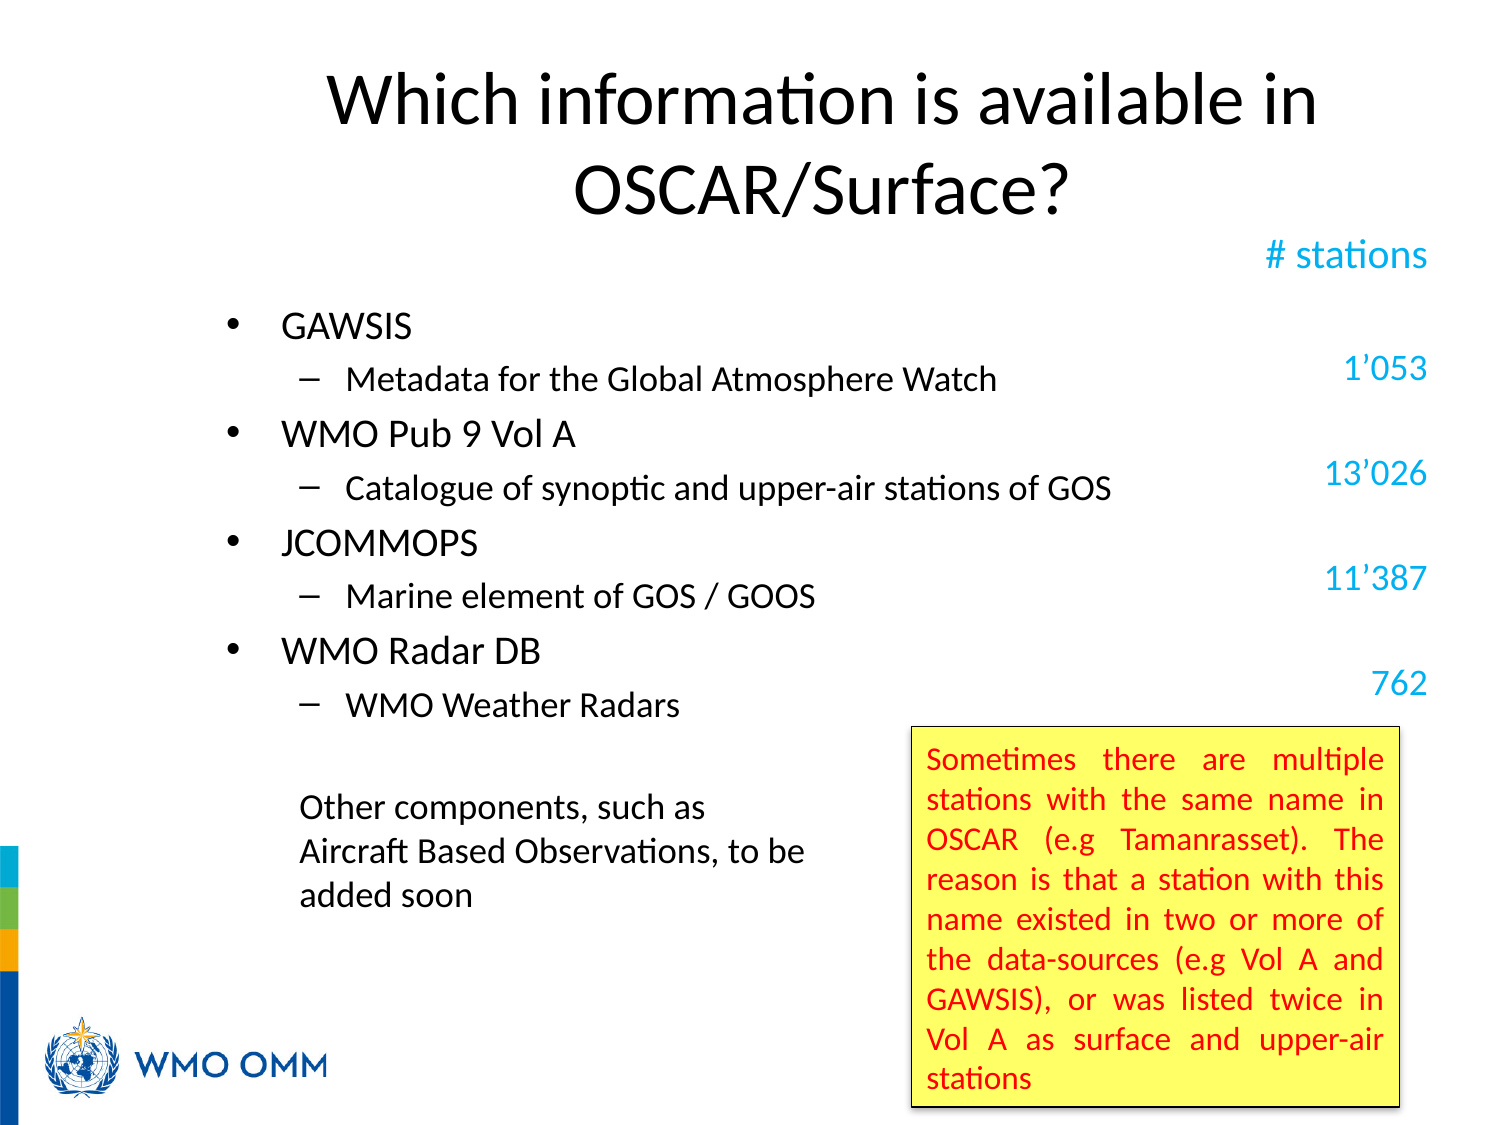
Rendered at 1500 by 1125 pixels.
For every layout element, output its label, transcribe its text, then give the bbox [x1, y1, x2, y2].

list GAWSIS Metadata for the Global Atmosphere Watch WMO Pub 9 Vol A Catalogue of synoptic and upper-air stations of GOS JCOMMOPS Marine element of GOS / GOOS WMO Radar DB WMO Weather Radars Other components, such as Aircraft Based Observations, to be added soon [210, 290, 1180, 927]
text_box Sometimes there are multiple stations with the same name in OSCAR (e.g Tamanrasset). The reason is that a station with this name existed in two or more of the data-sources (e.g Vol A and GAWSIS), or was listed twice in Vol A as surface and upper-air stations [911, 726, 1400, 1108]
picture [0, 845, 327, 1125]
text_box # stations 1’053 13’026 11’387 762 [1234, 219, 1443, 976]
title Which information is available in OSCAR/Surface? [211, 42, 1436, 236]
